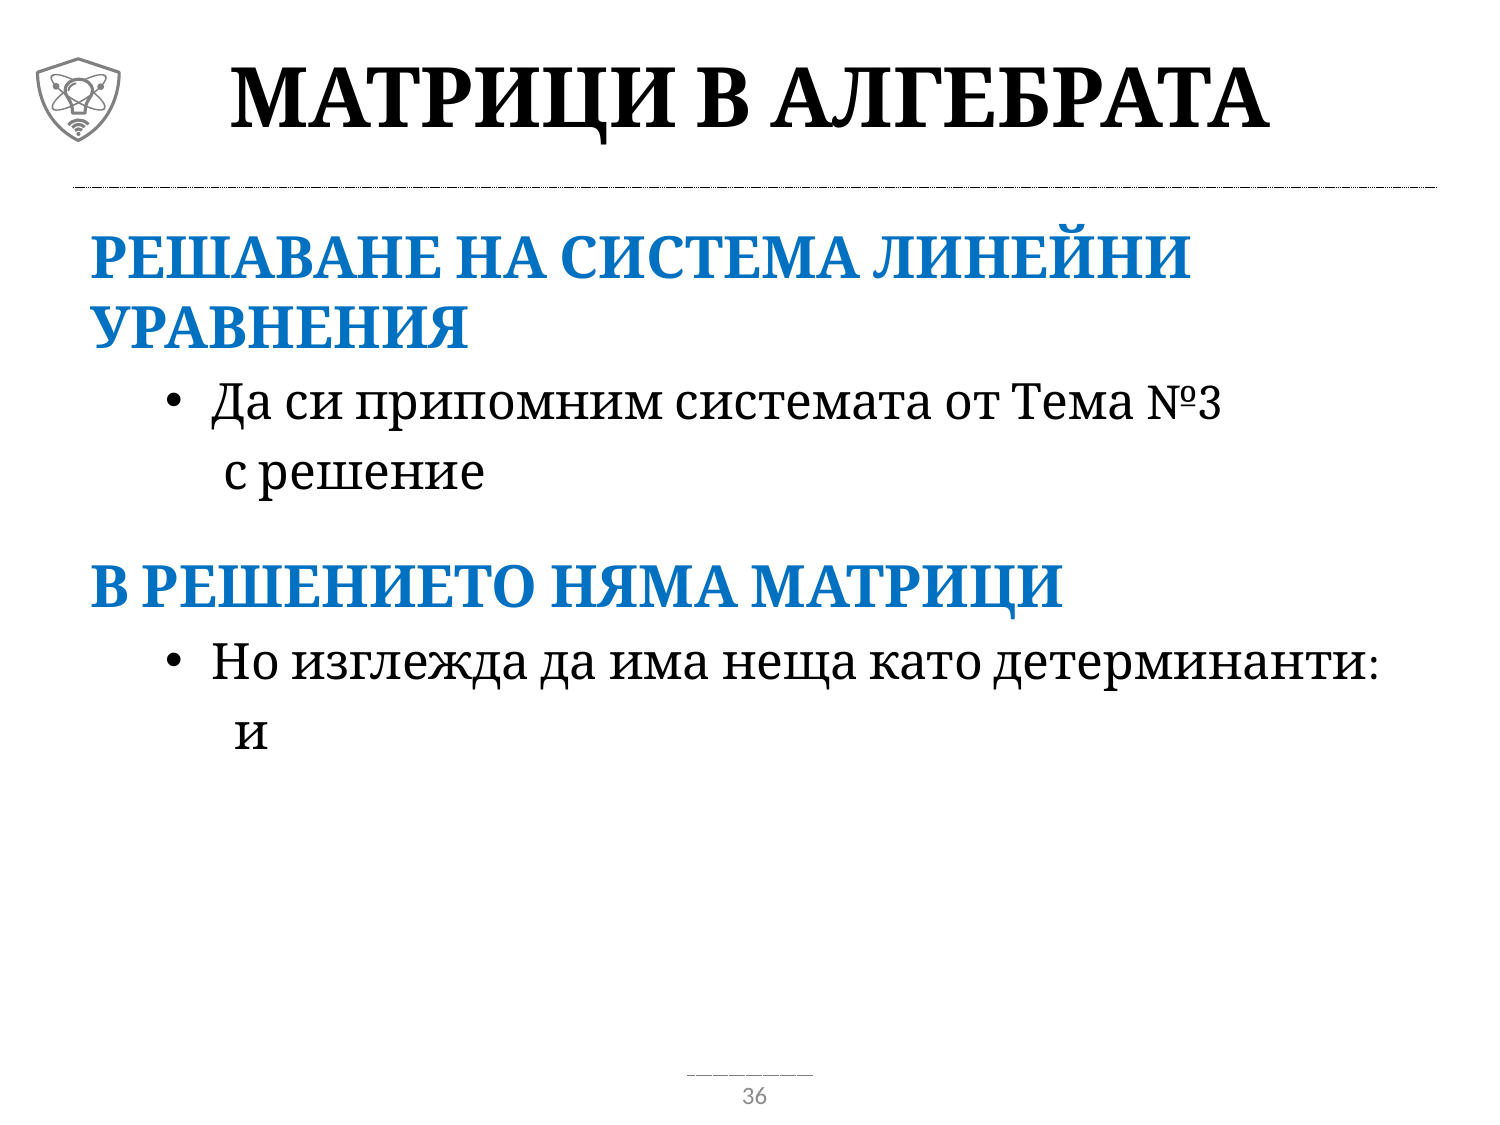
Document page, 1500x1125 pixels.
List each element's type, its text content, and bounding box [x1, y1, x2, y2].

slide_number 36 [579, 1065, 930, 1125]
title Матрици в алгебрата [0, 0, 1500, 188]
